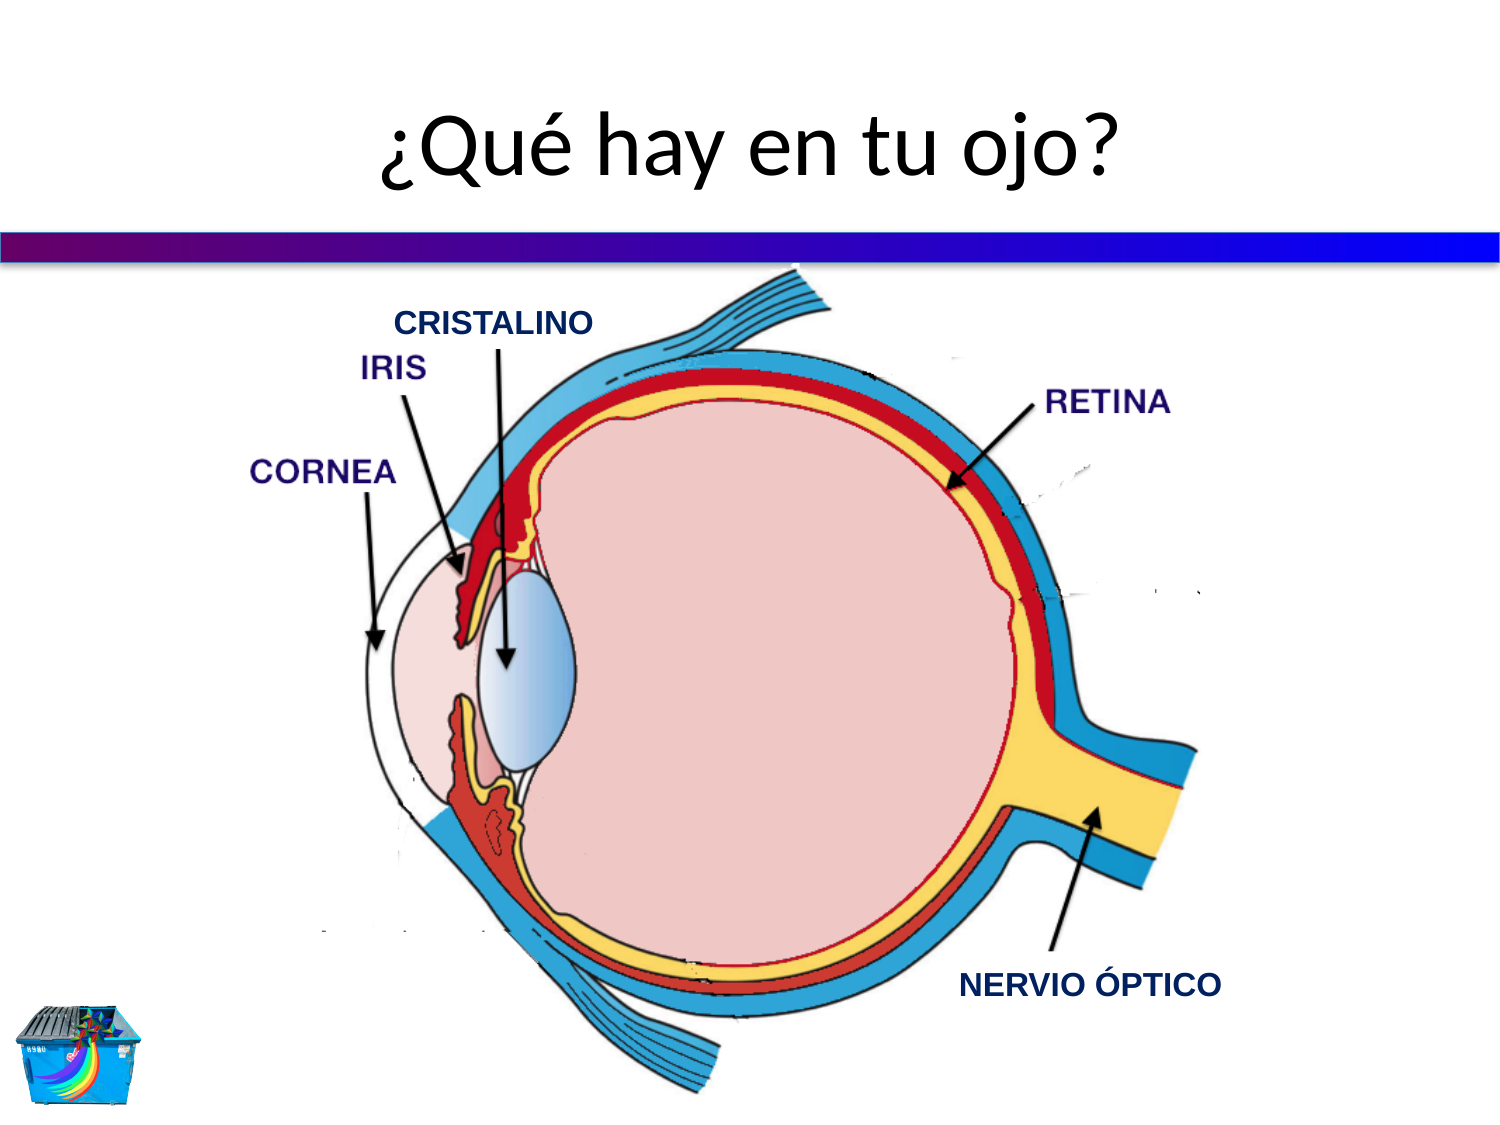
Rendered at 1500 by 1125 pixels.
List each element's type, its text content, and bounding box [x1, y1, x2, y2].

title ¿Qué hay en tu ojo? [75, 45, 1425, 233]
picture [210, 263, 1287, 1105]
picture [14, 1004, 143, 1107]
